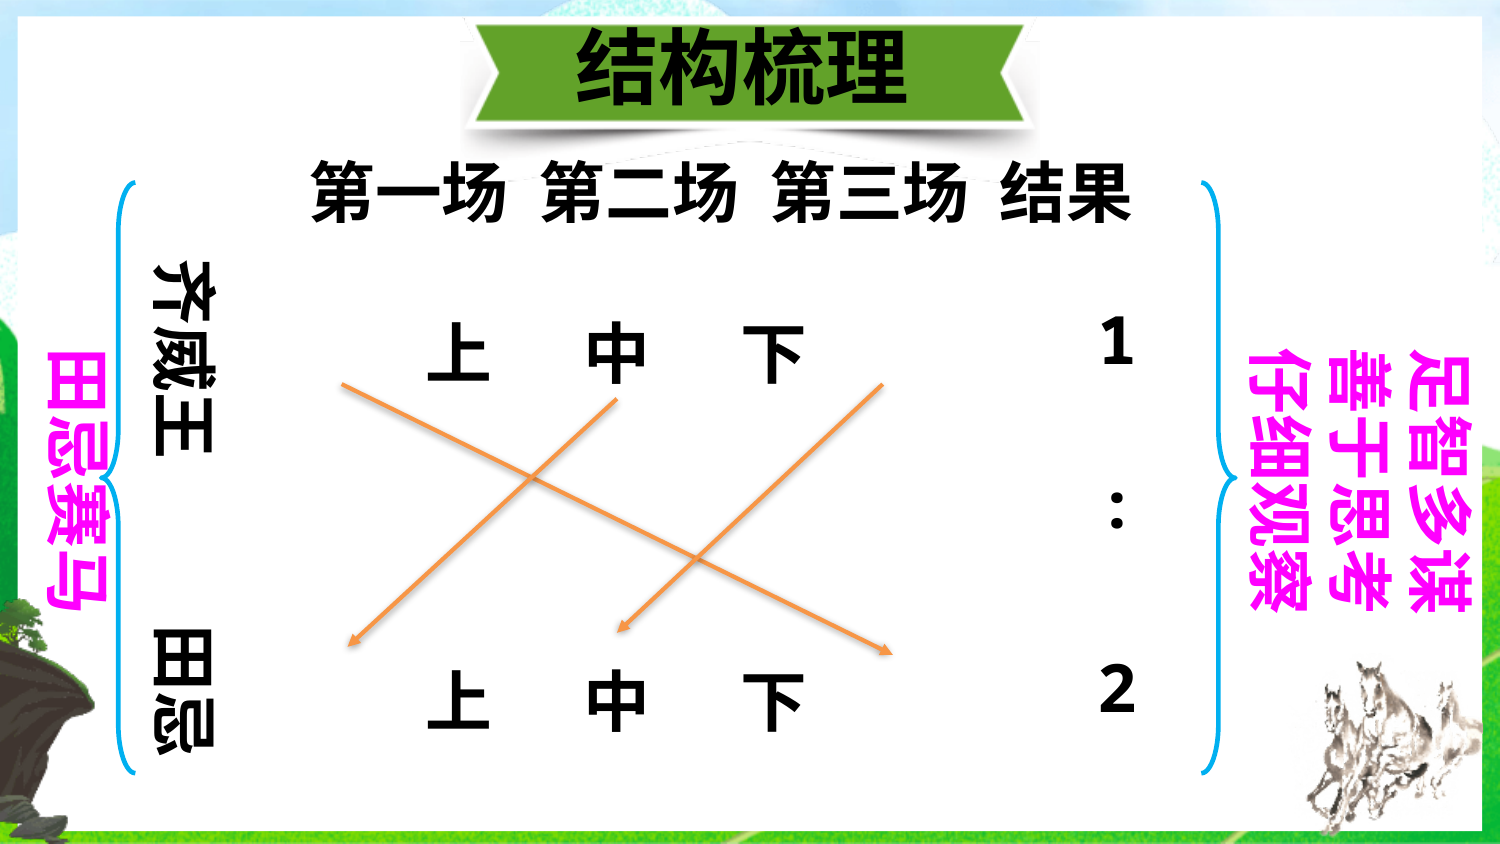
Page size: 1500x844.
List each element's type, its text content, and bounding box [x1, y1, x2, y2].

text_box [341, 383, 894, 656]
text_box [616, 383, 883, 633]
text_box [122, 143, 1252, 780]
text_box 结构梳理 [560, 8, 963, 124]
text_box 足智多谋善于思考 仔细观察 [1257, 315, 1490, 647]
picture [0, 0, 1500, 844]
text_box 田忌赛马 [16, 315, 117, 647]
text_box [347, 385, 618, 648]
